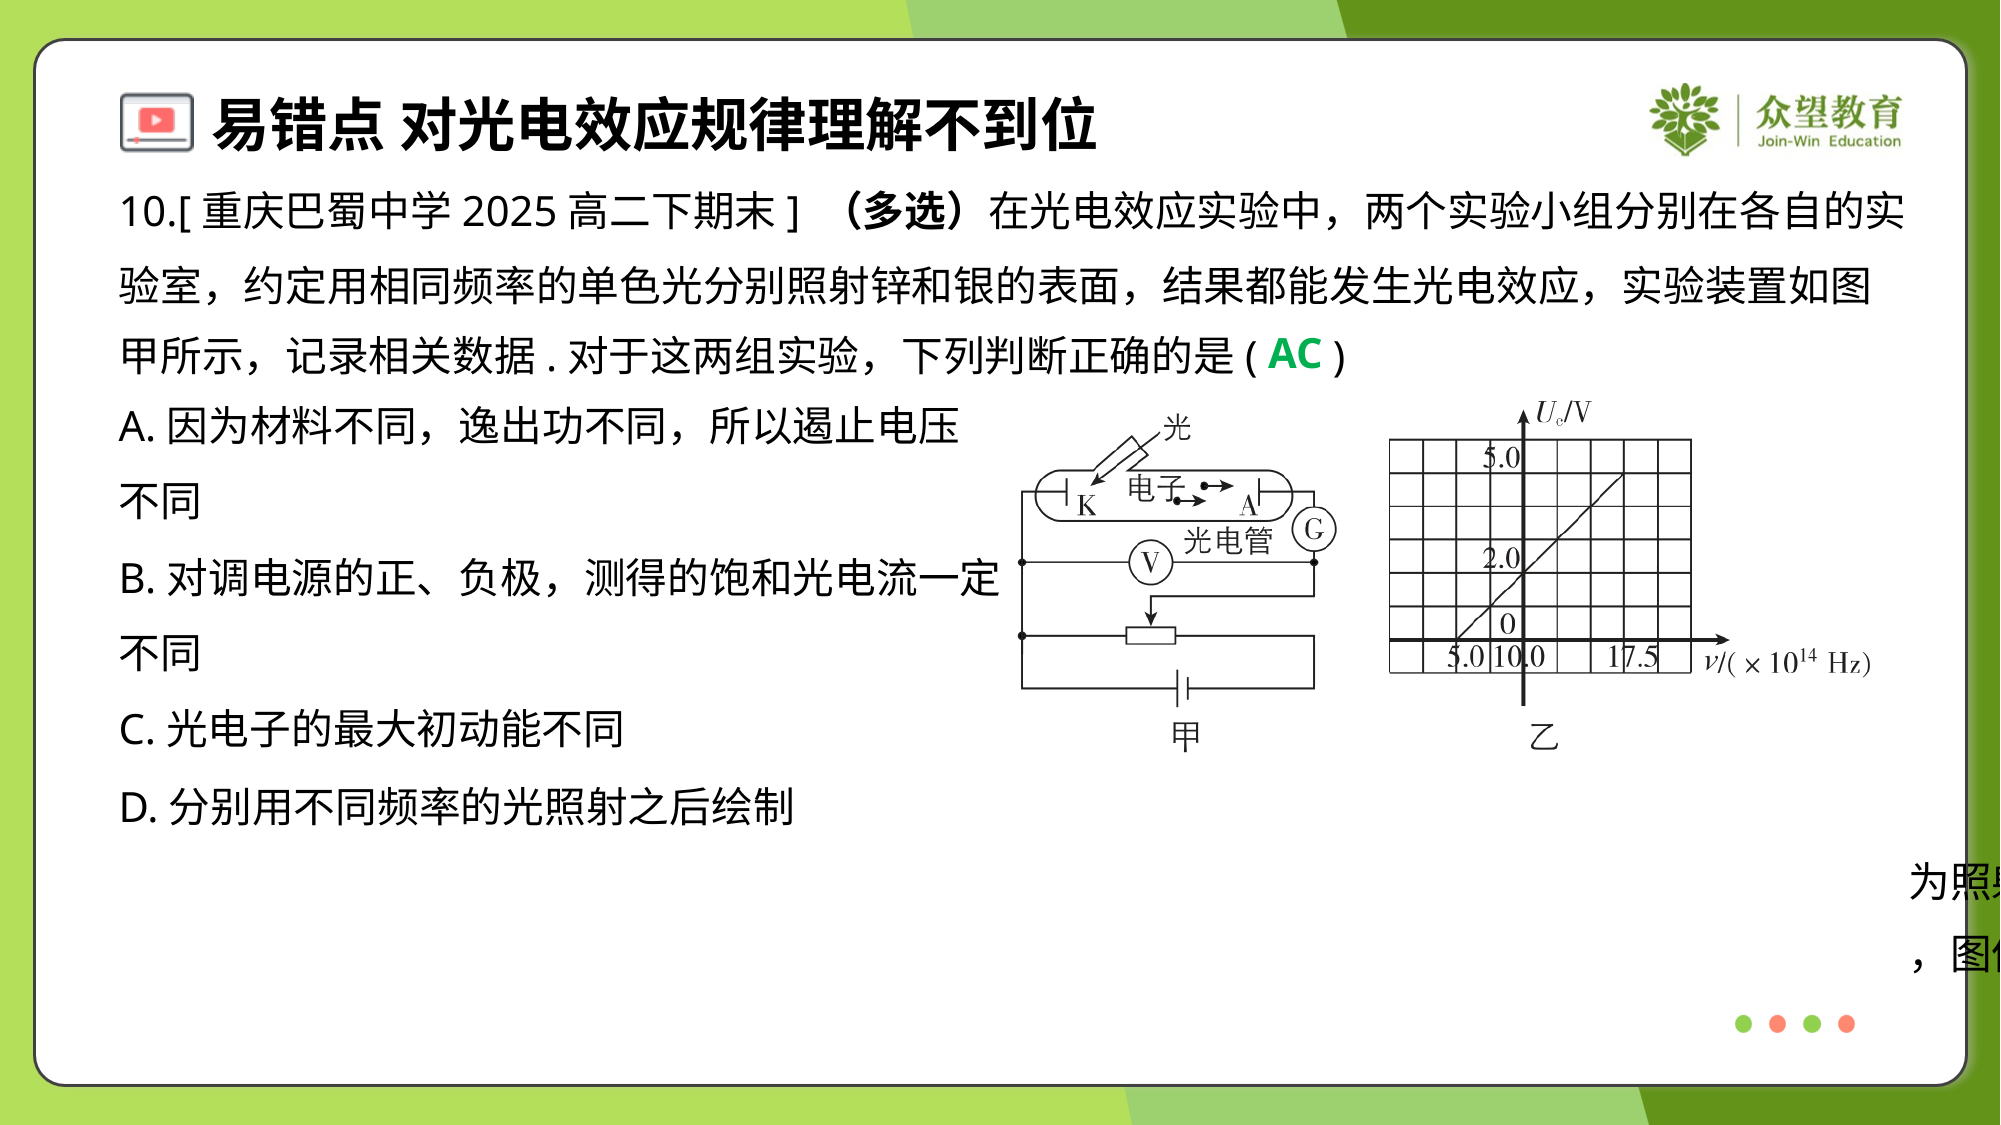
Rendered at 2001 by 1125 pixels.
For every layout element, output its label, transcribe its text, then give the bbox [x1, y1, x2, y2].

picture [0, 0, 2000, 1125]
text_box 10.[重庆巴蜀中学2025高二下期末] （多选）在光电效应实验中，两个实验小组分别在各自的实 验室，约定用相同频率的单色光分别照射锌和银的表面，结果都能发生光电效应，实验装置如图 甲所示，记录相关数据.对于这两组实验，下列判断正确的是( ) [118, 159, 1883, 373]
text_box AC [1250, 306, 1340, 371]
